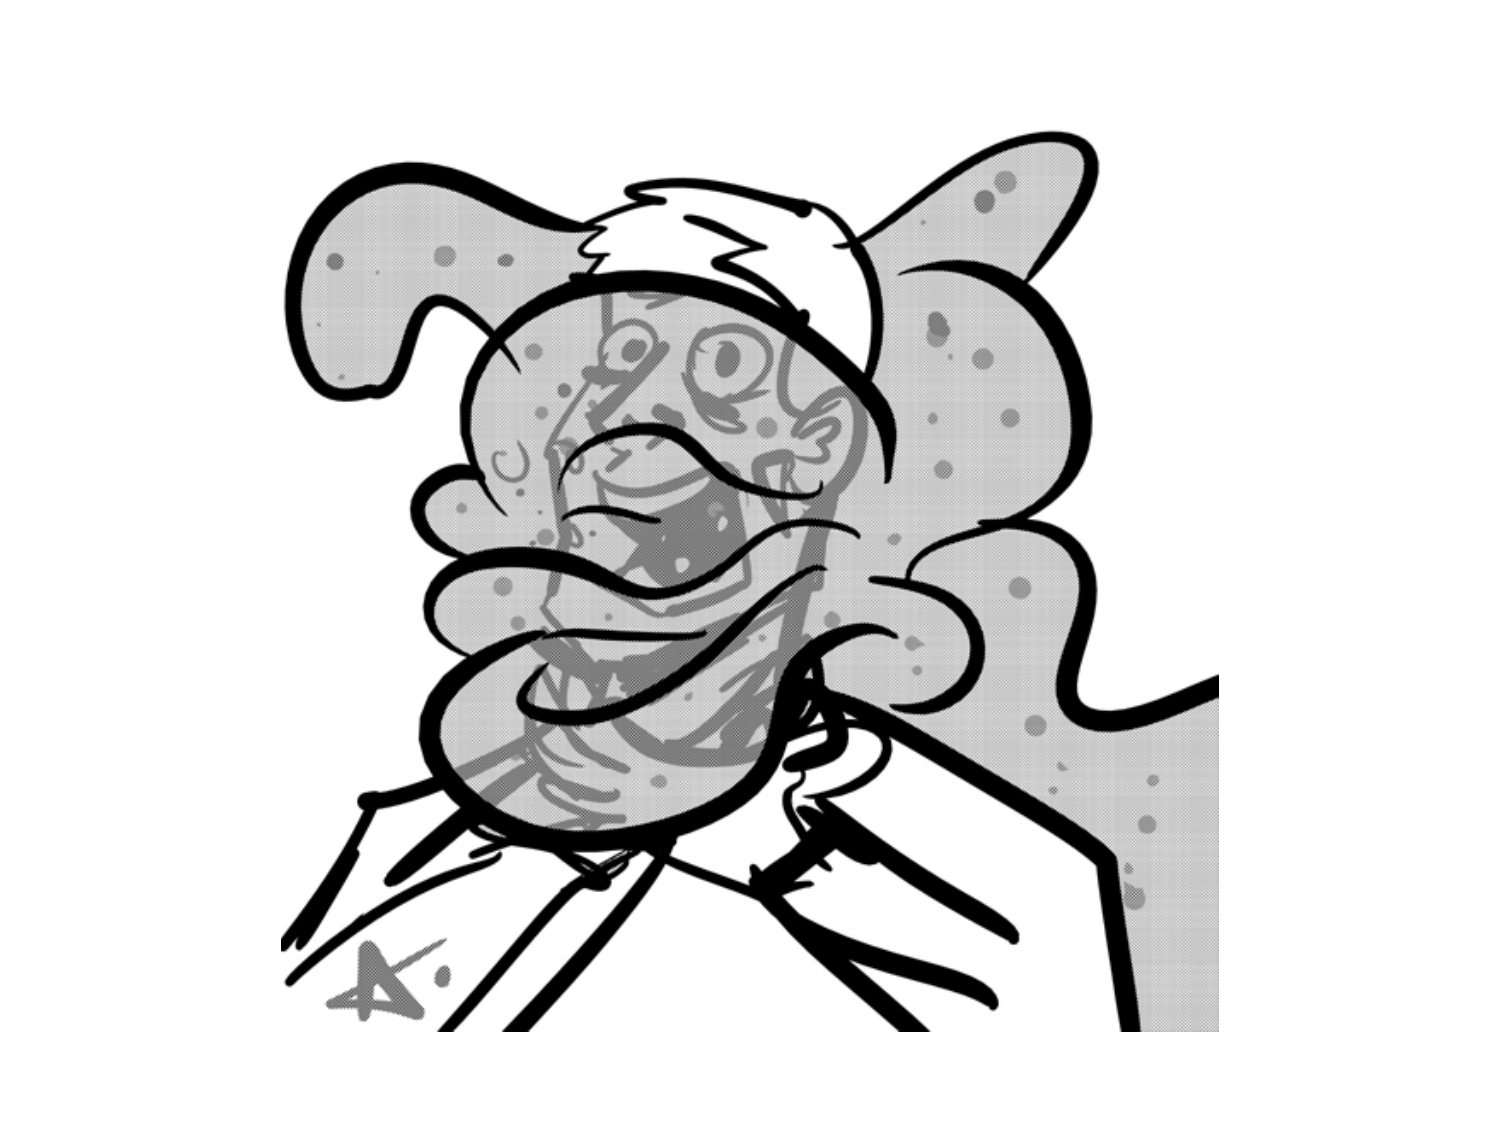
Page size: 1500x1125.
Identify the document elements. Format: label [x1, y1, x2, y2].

picture [281, 93, 1219, 1032]
